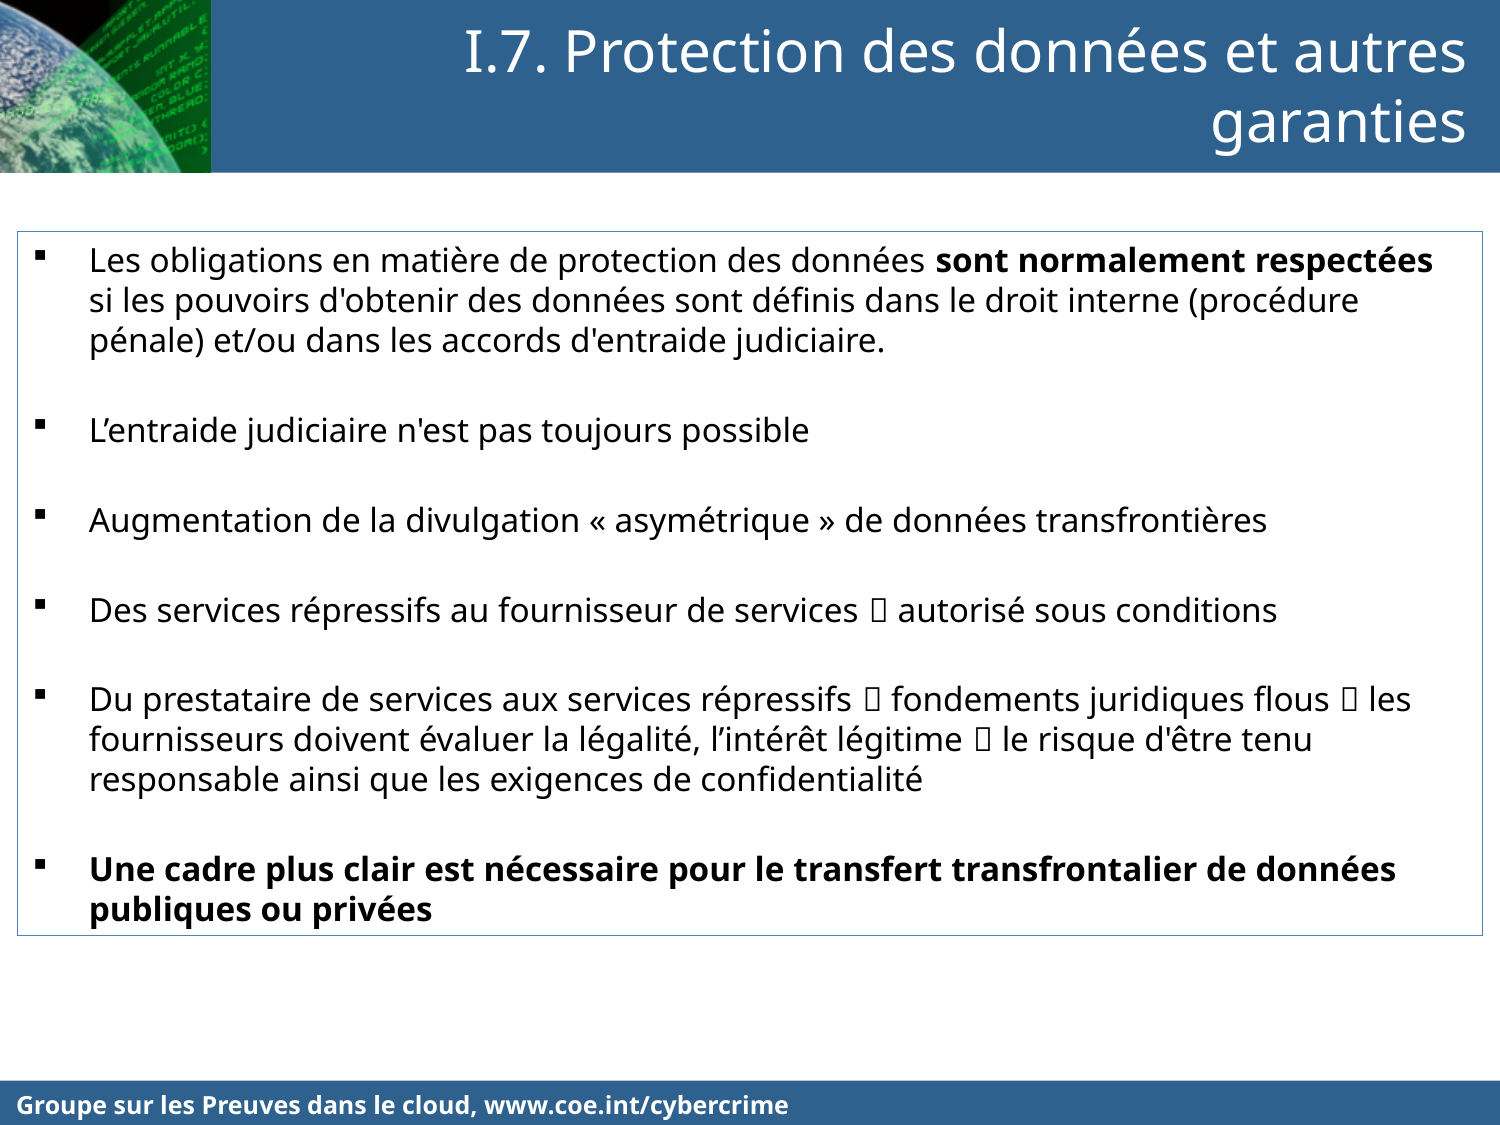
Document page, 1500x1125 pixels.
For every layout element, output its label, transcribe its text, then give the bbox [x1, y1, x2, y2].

text_box Groupe sur les Preuves dans le cloud, www.coe.int/cybercrime -20 - - [1, 1082, 1500, 1125]
text_box I.7. Protection des données et autres garanties [230, 7, 1483, 162]
text_box [214, 0, 1500, 175]
picture [0, 0, 212, 173]
list Les obligations en matière de protection des données sont normalement respectées si les pouvoirs d'obtenir des données sont définis dans le droit interne (procédure pénale) et/ou dans les accords d'entraide judiciaire. L’entraide judiciaire n'est pas toujours possible Augmentation de la divulgation « asymétrique » de données transfrontières Des services répressifs au fournisseur de services  autorisé sous conditions Du prestataire de services aux services répressifs  fondements juridiques flous  les fournisseurs doivent évaluer la légalité, l’intérêt légitime  le risque d'être tenu responsable ainsi que les exigences de confidentialité Une cadre plus clair est nécessaire pour le transfert transfrontalier de données publiques ou privées [17, 231, 1483, 936]
text_box [0, 1079, 1500, 1125]
